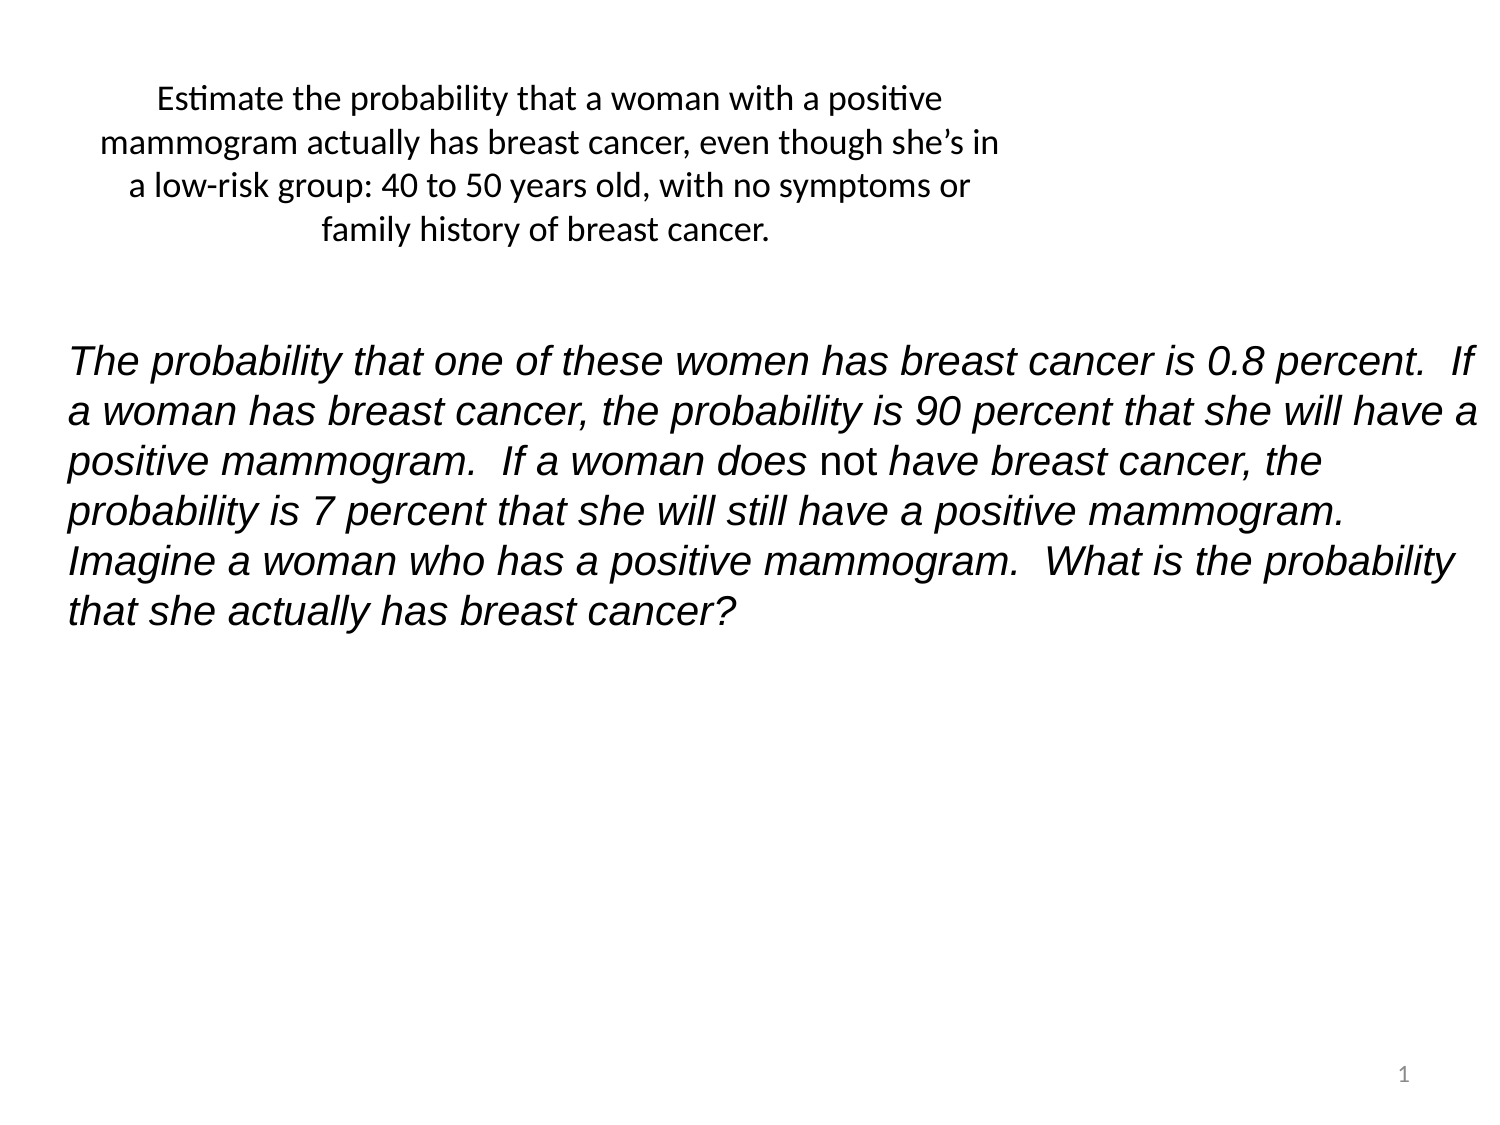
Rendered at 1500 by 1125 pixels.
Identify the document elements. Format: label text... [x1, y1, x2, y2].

slide_number 1 [1074, 1042, 1425, 1103]
title Estimate the probability that a woman with a positive mammogram actually has breast cancer, even though she’s in a low-risk group: 40 to 50 years old, with no symptoms or family history of breast cancer. [76, 66, 1024, 301]
text_box The probability that one of these women has breast cancer is 0.8 percent. If a woman has breast cancer, the probability is 90 percent that she will have a positive mammogram. If a woman does not have breast cancer, the probability is 7 percent that she will still have a positive mammogram. Imagine a woman who has a positive mammogram. What is the probability that she actually has breast cancer? [53, 326, 1500, 792]
